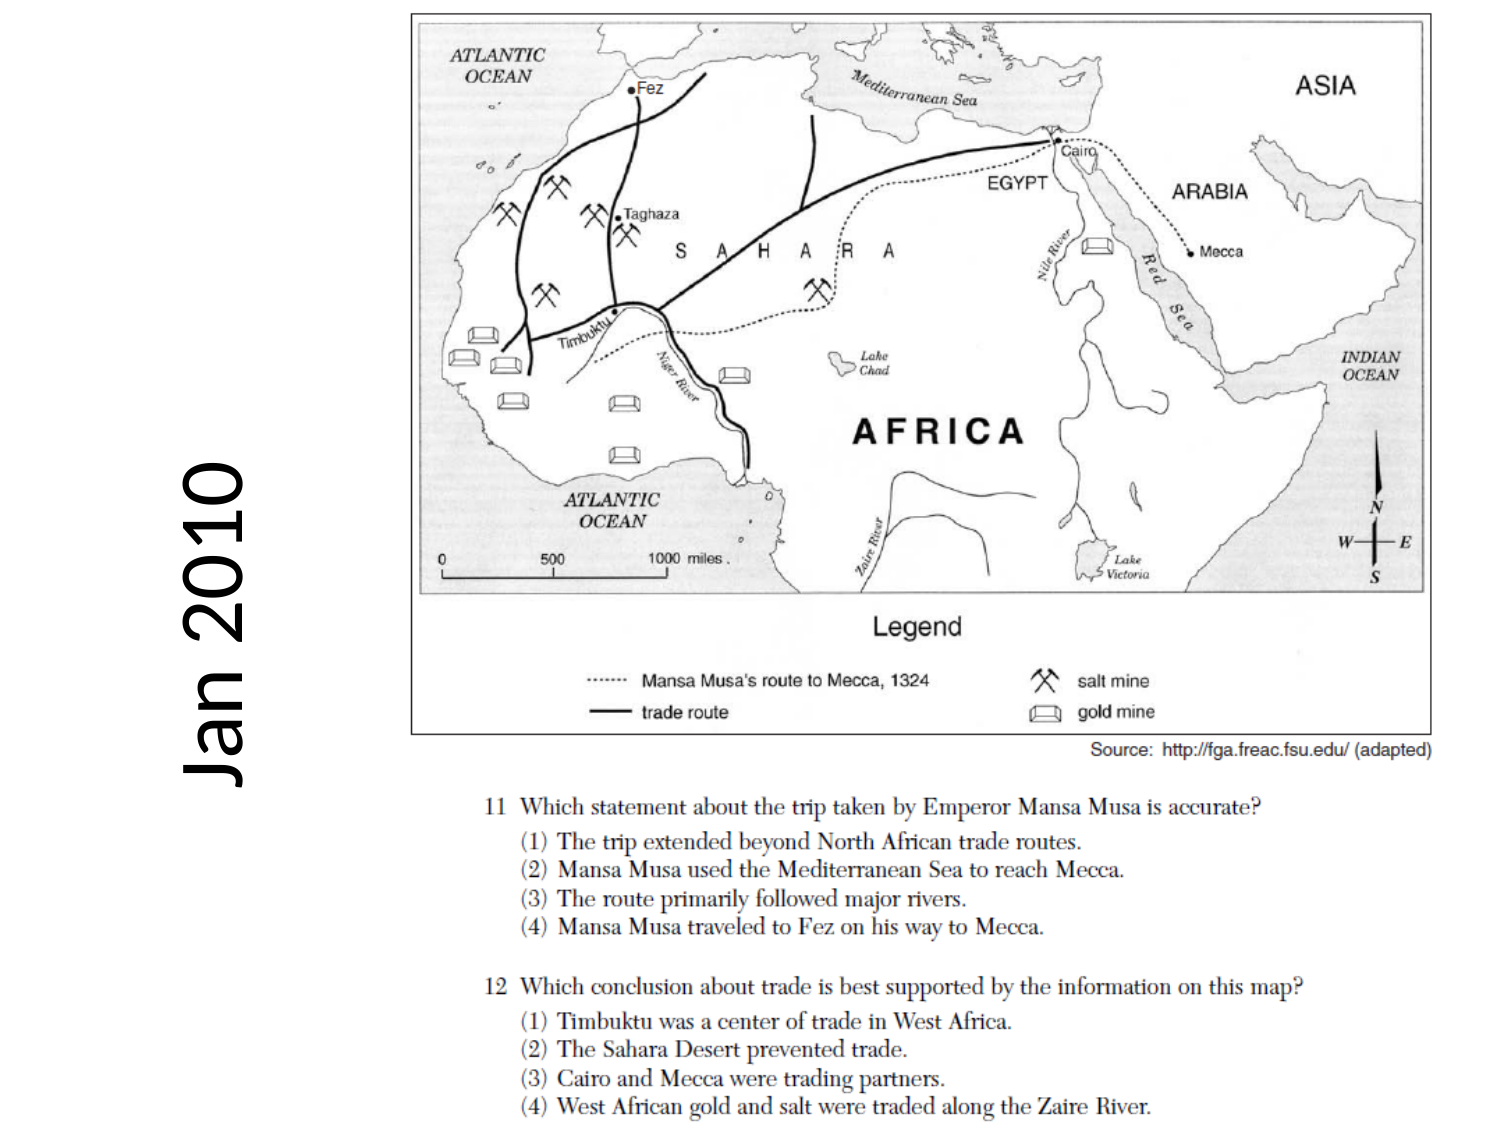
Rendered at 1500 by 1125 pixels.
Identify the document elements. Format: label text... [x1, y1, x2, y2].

picture [378, 4, 1500, 1125]
title Jan 2010 [112, 0, 300, 1125]
